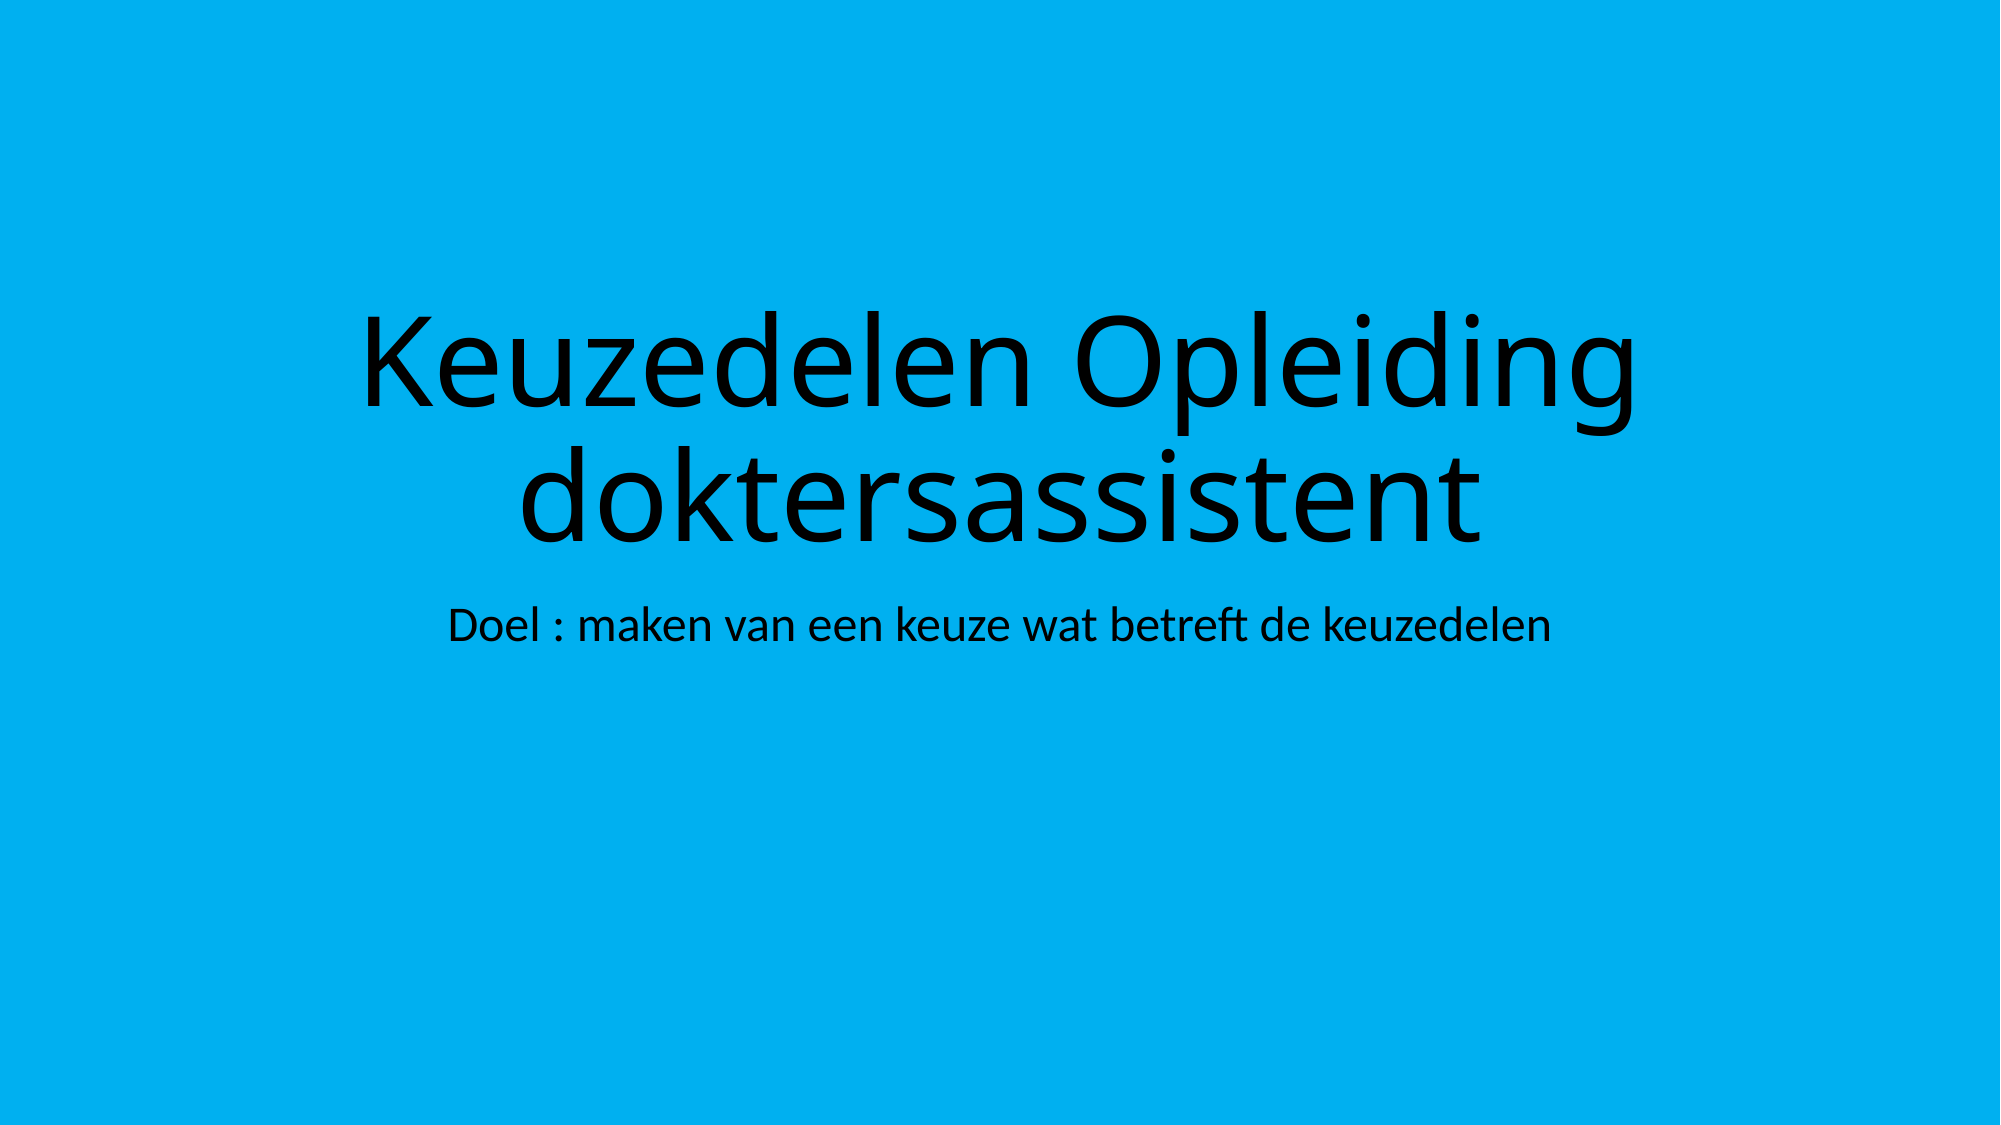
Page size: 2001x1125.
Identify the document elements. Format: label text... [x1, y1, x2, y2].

subtitle Doel : maken van een keuze wat betreft de keuzedelen [249, 590, 1750, 863]
title Keuzedelen Opleiding doktersassistent [249, 184, 1750, 576]
